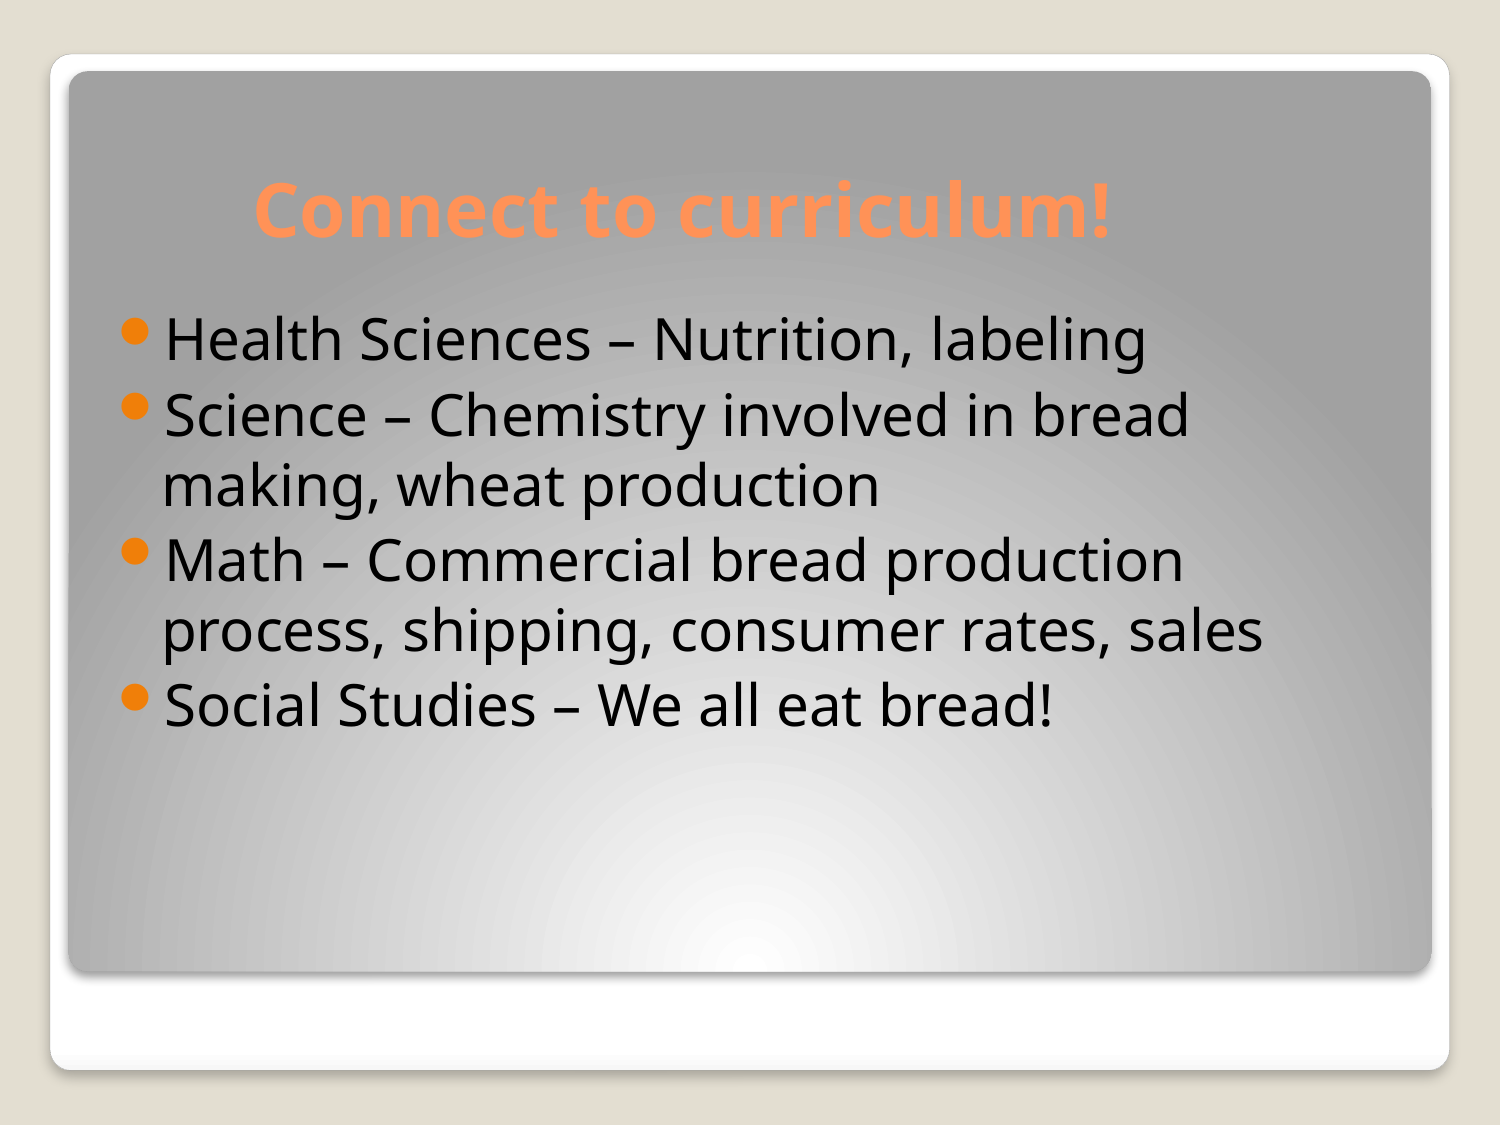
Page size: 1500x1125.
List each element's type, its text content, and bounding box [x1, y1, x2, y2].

list Health Sciences – Nutrition, labeling Science – Chemistry involved in bread making, wheat production Math – Commercial bread production process, shipping, consumer rates, sales Social Studies – We all eat bread! [87, 287, 1430, 975]
title Connect to curriculum! [237, 87, 1500, 260]
